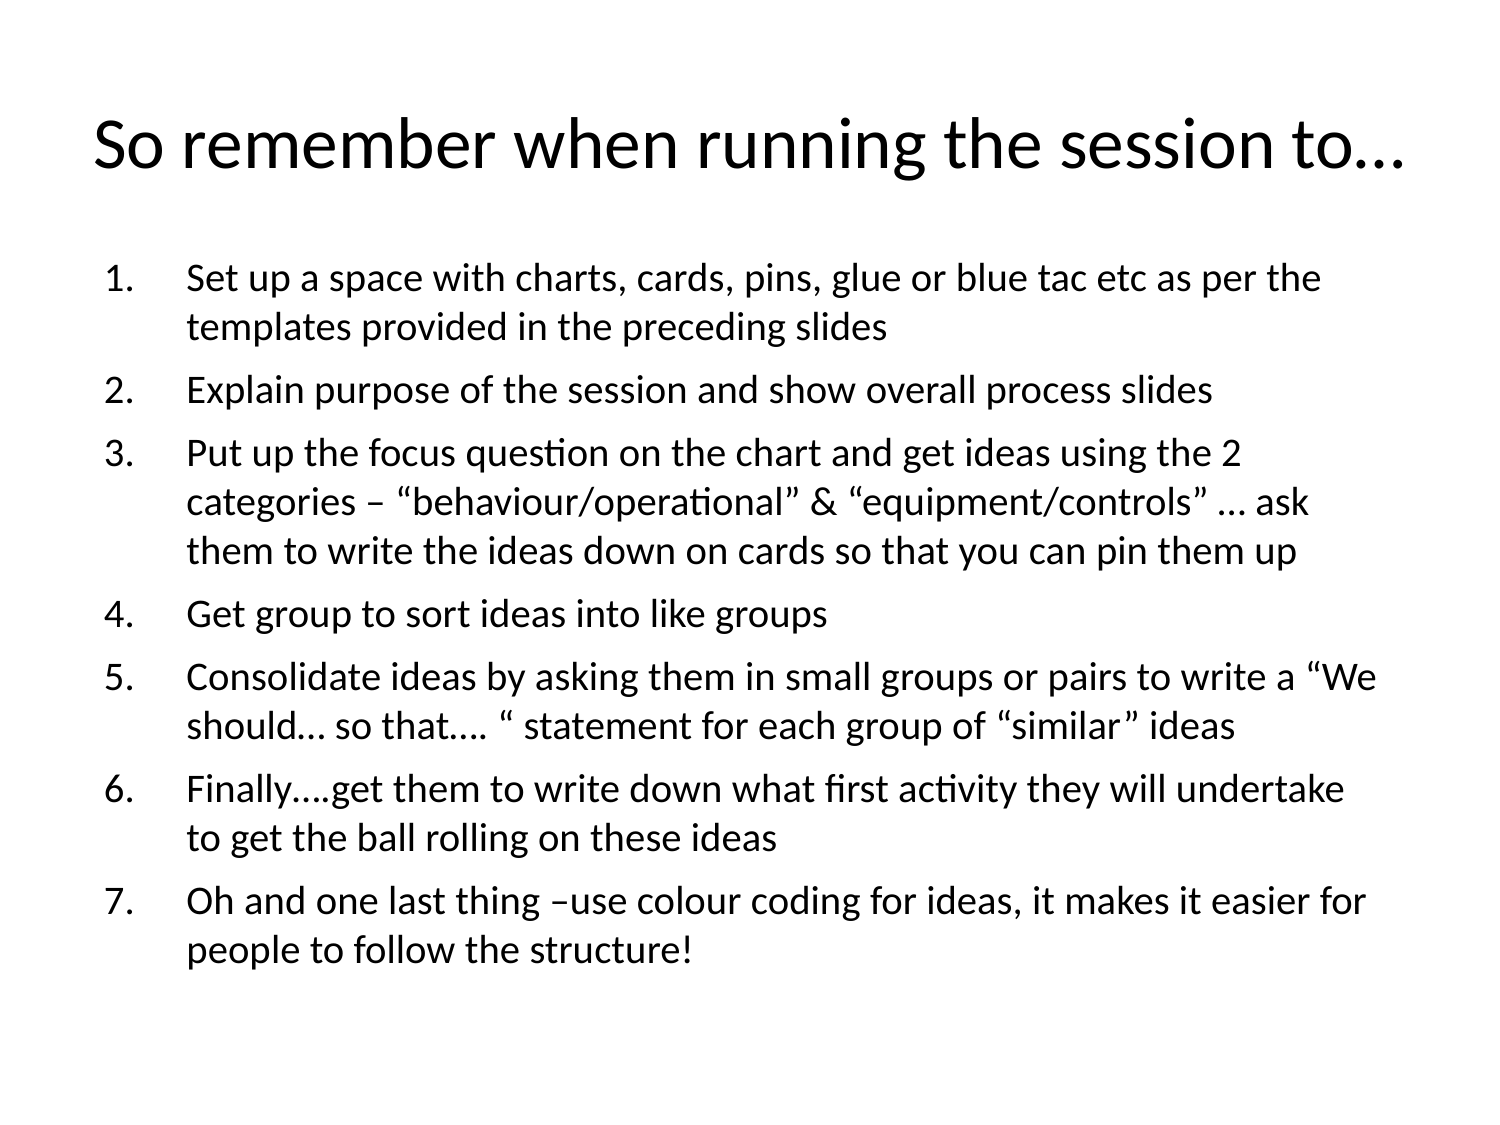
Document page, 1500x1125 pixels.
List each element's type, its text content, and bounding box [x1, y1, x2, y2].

title So remember when running the session to… [75, 45, 1425, 233]
list Set up a space with charts, cards, pins, glue or blue tac etc as per the templates provided in the preceding slides Explain purpose of the session and show overall process slides Put up the focus question on the chart and get ideas using the 2 categories – “behaviour/operational” & “equipment/controls” … ask them to write the ideas down on cards so that you can pin them up Get group to sort ideas into like groups Consolidate ideas by asking them in small groups or pairs to write a “We should… so that…. “ statement for each group of “similar” ideas Finally….get them to write down what first activity they will undertake to get the ball rolling on these ideas Oh and one last thing –use colour coding for ideas, it makes it easier for people to follow the structure! [89, 243, 1400, 988]
